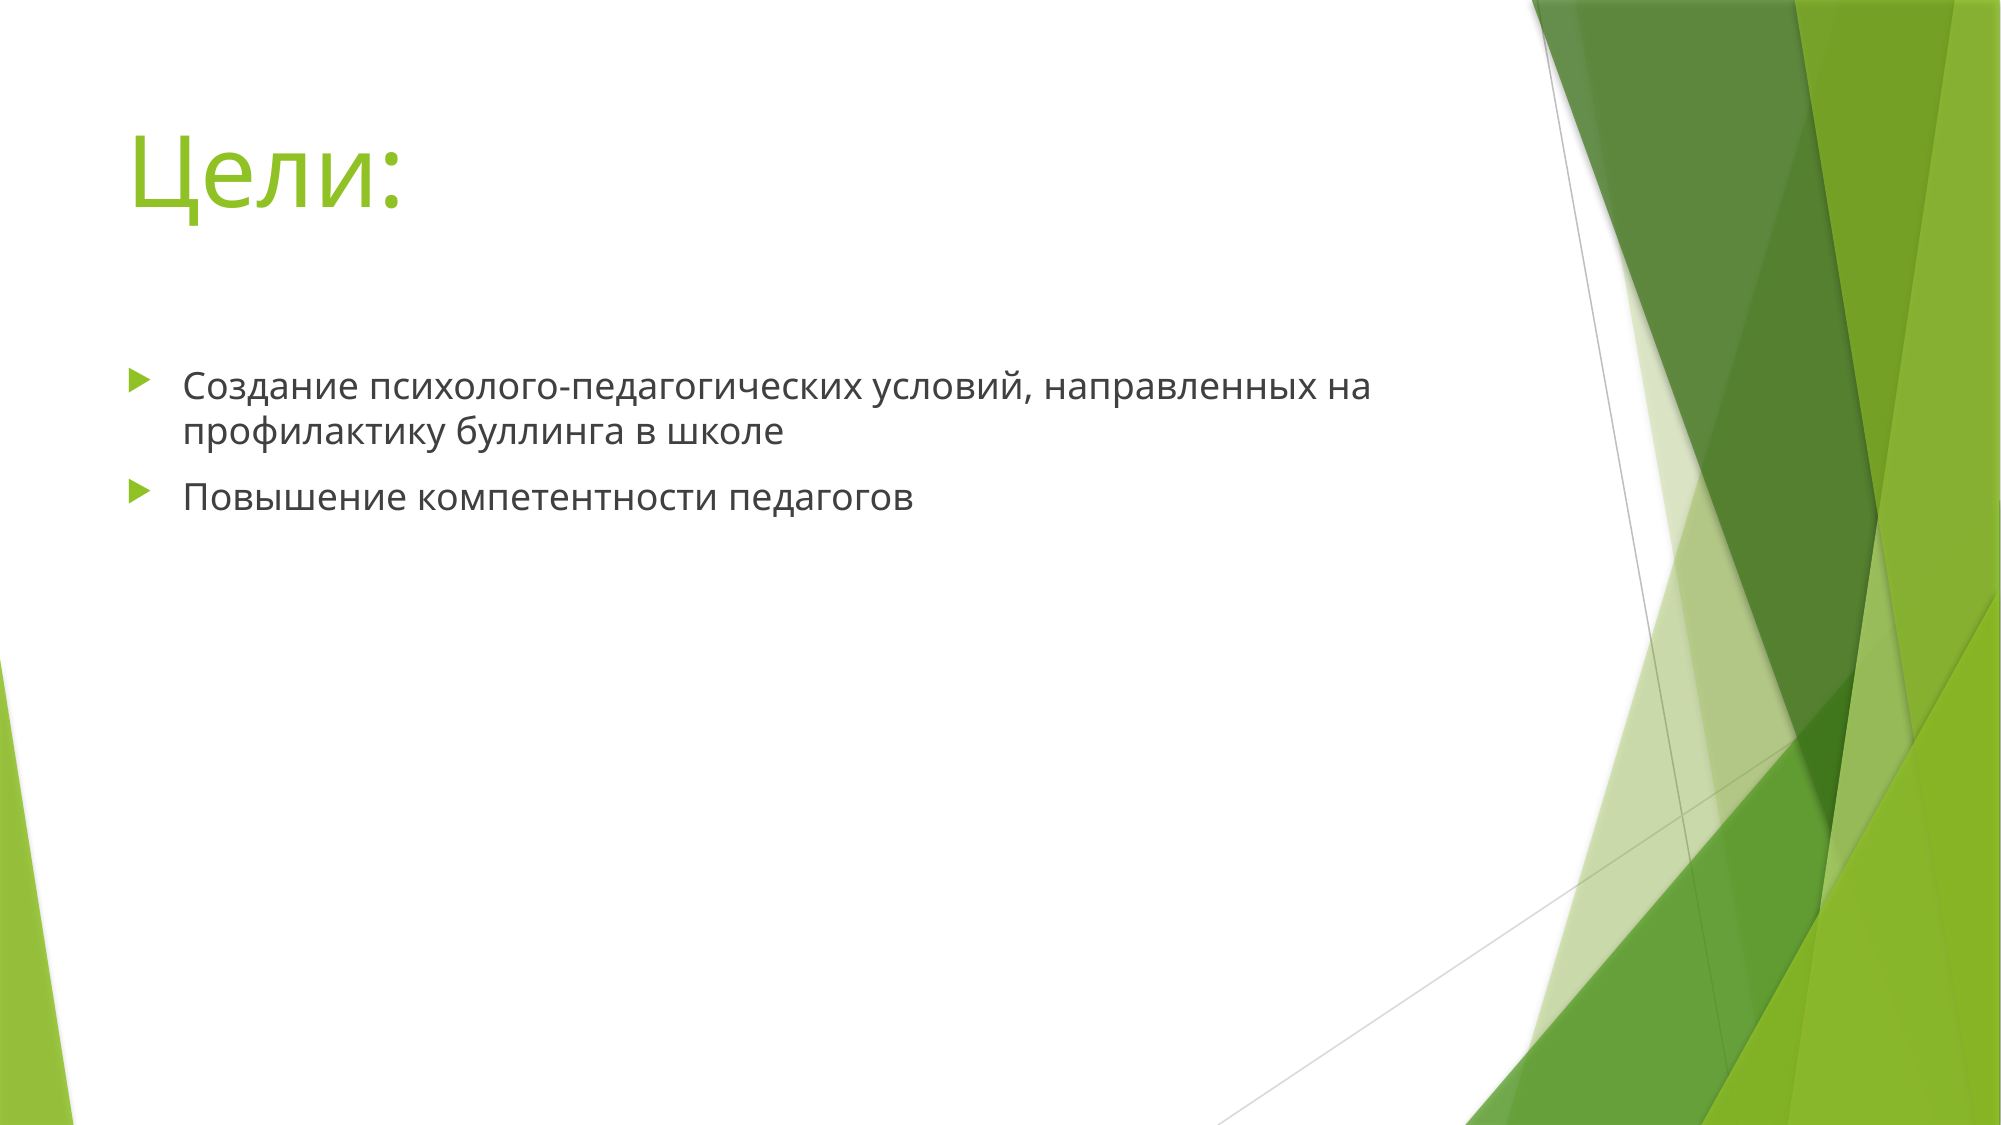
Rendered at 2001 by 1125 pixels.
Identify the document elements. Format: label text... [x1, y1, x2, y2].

list Создание психолого-педагогических условий, направленных на профилактику буллинга в школе Повышение компетентности педагогов [111, 354, 1522, 992]
title Цели: [111, 99, 1522, 317]
